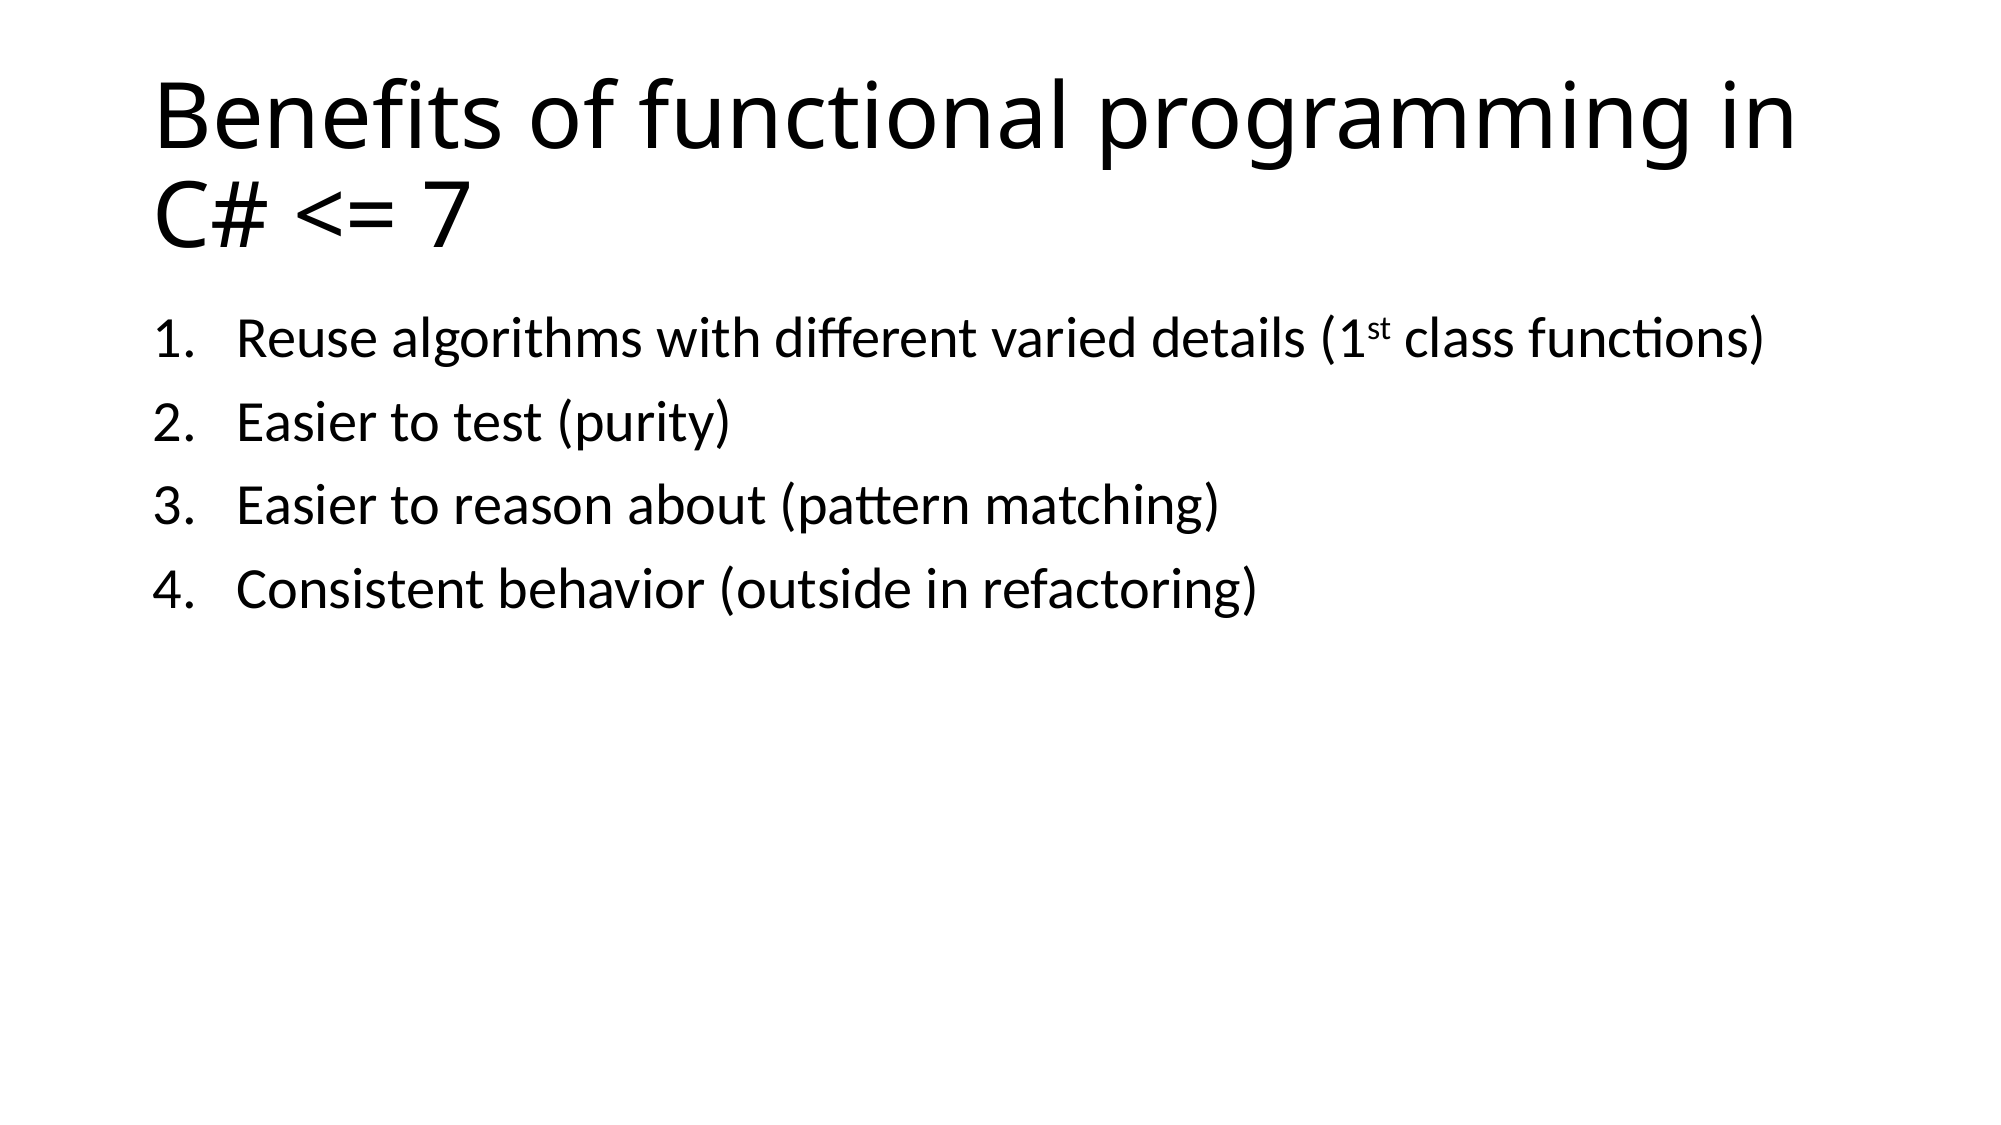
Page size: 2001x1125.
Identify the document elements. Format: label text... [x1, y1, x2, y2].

title Benefits of functional programming in C# <= 7 [137, 59, 1863, 278]
list Reuse algorithms with different varied details (1st class functions) Easier to test (purity) Easier to reason about (pattern matching) Consistent behavior (outside in refactoring) [137, 299, 1863, 1014]
